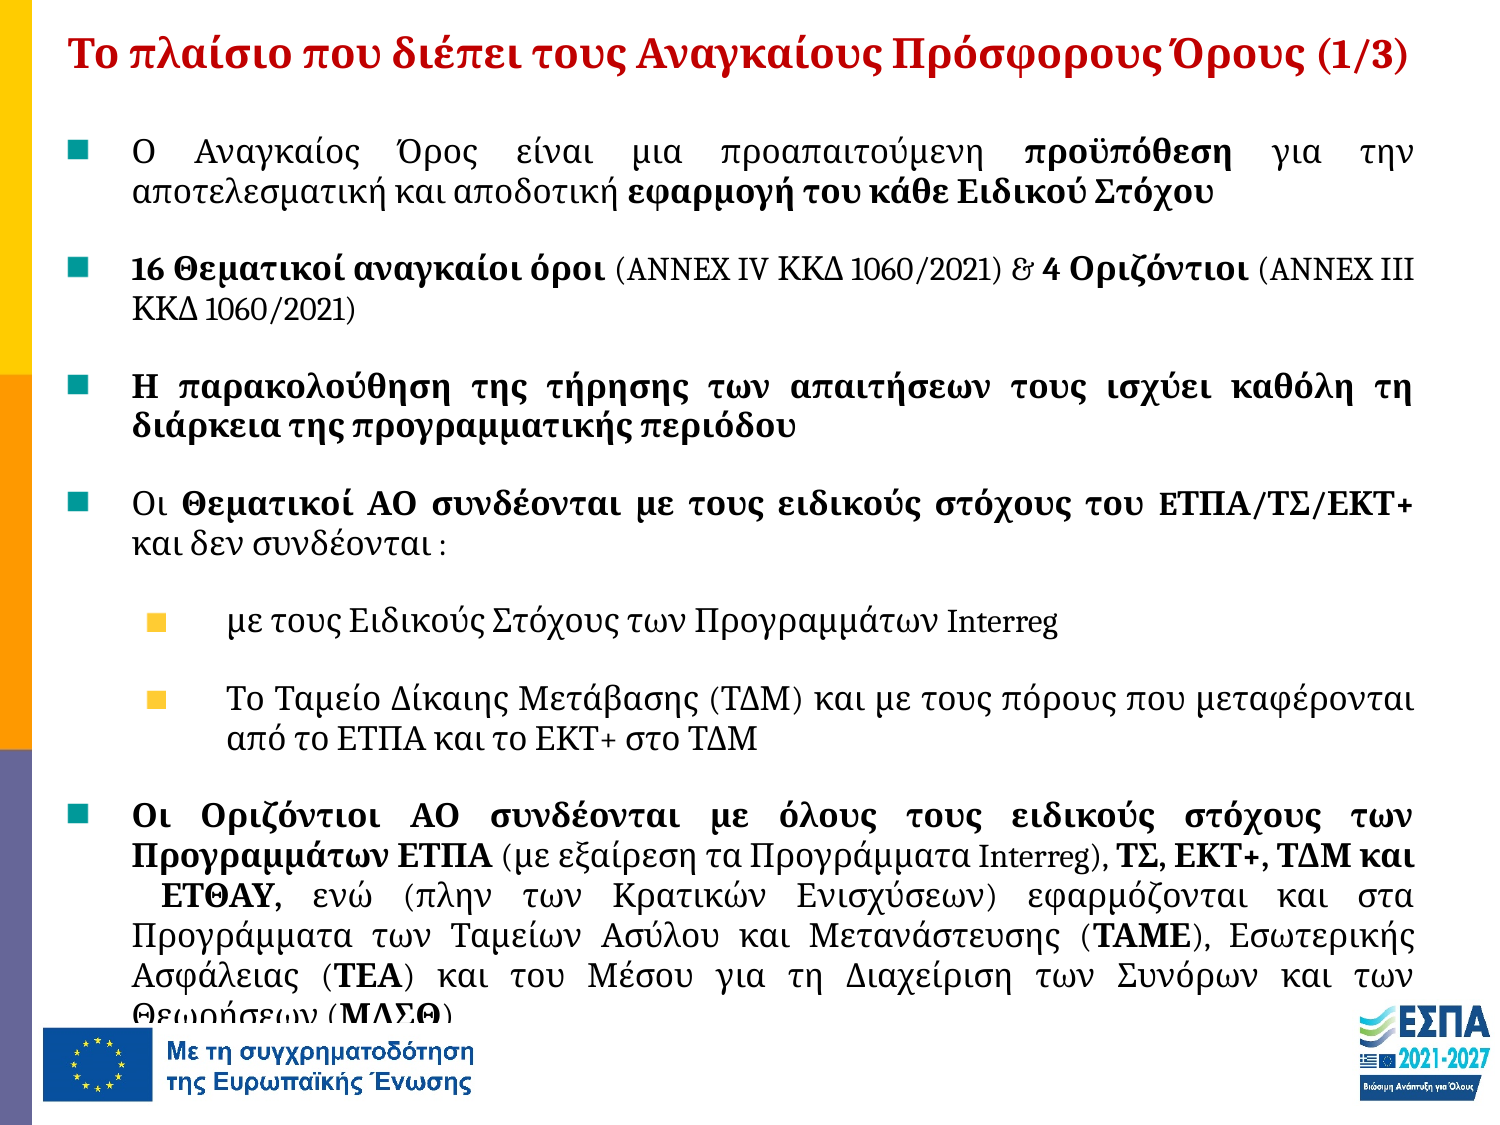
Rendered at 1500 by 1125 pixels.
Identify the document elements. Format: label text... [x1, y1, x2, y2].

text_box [37, 999, 1495, 1107]
picture [66, 490, 91, 514]
picture [0, 0, 32, 1125]
text_box Το πλαίσιο που διέπει τους Αναγκαίους Πρόσφορους Όρους (1/3) [53, 19, 1436, 84]
picture [66, 138, 91, 162]
picture [141, 607, 166, 632]
picture [66, 255, 91, 280]
text_box Ο Αναγκαίος Όρος είναι μια προαπαιτούμενη προϋπόθεση για την αποτελεσματική και αποδοτική εφαρμογή του κάθε Ειδικού Στόχου 16 Θεματικοί αναγκαίοι όροι (ANNEX IV ΚΚΔ 1060/2021) & 4 Οριζόντιοι (ANNEX III ΚΚΔ 1060/2021) Η παρακολούθηση της τήρησης των απαιτήσεων τους ισχύει καθόλη τη διάρκεια της προγραμματικής περιόδου Οι Θεματικοί ΑΟ συνδέονται με τους ειδικούς στόχους του EΤΠΑ/ΤΣ/ΕΚΤ+ και δεν συνδέονται : με τους Ειδικούς Στόχους των Προγραμμάτων Interreg Το Ταμείο Δίκαιης Μετάβασης (ΤΔΜ) και με τους πόρους που μεταφέρονται από το ΕΤΠΑ και το ΕΚΤ+ στο ΤΔΜ Οι Οριζόντιοι ΑΟ συνδέονται με όλους τους ειδικούς στόχους των Προγραμμάτων ΕΤΠΑ (με εξαίρεση τα Προγράμματα Interreg), ΤΣ, ΕΚΤ+, ΤΔΜ και ΕΤΘΑΥ, ενώ (πλην των Κρατικών Ενισχύσεων) εφαρμόζονται και στα Προγράμματα των Ταμείων Ασύλου και Μετανάστευσης (ΤΑΜΕ), Εσωτερικής Ασφάλειας (ΤΕΑ) και του Μέσου για τη Διαχείριση των Συνόρων και των Θεωρήσεων (ΜΔΣΘ) [52, 122, 1430, 997]
picture [141, 685, 166, 709]
picture [66, 373, 91, 397]
picture [66, 802, 91, 826]
